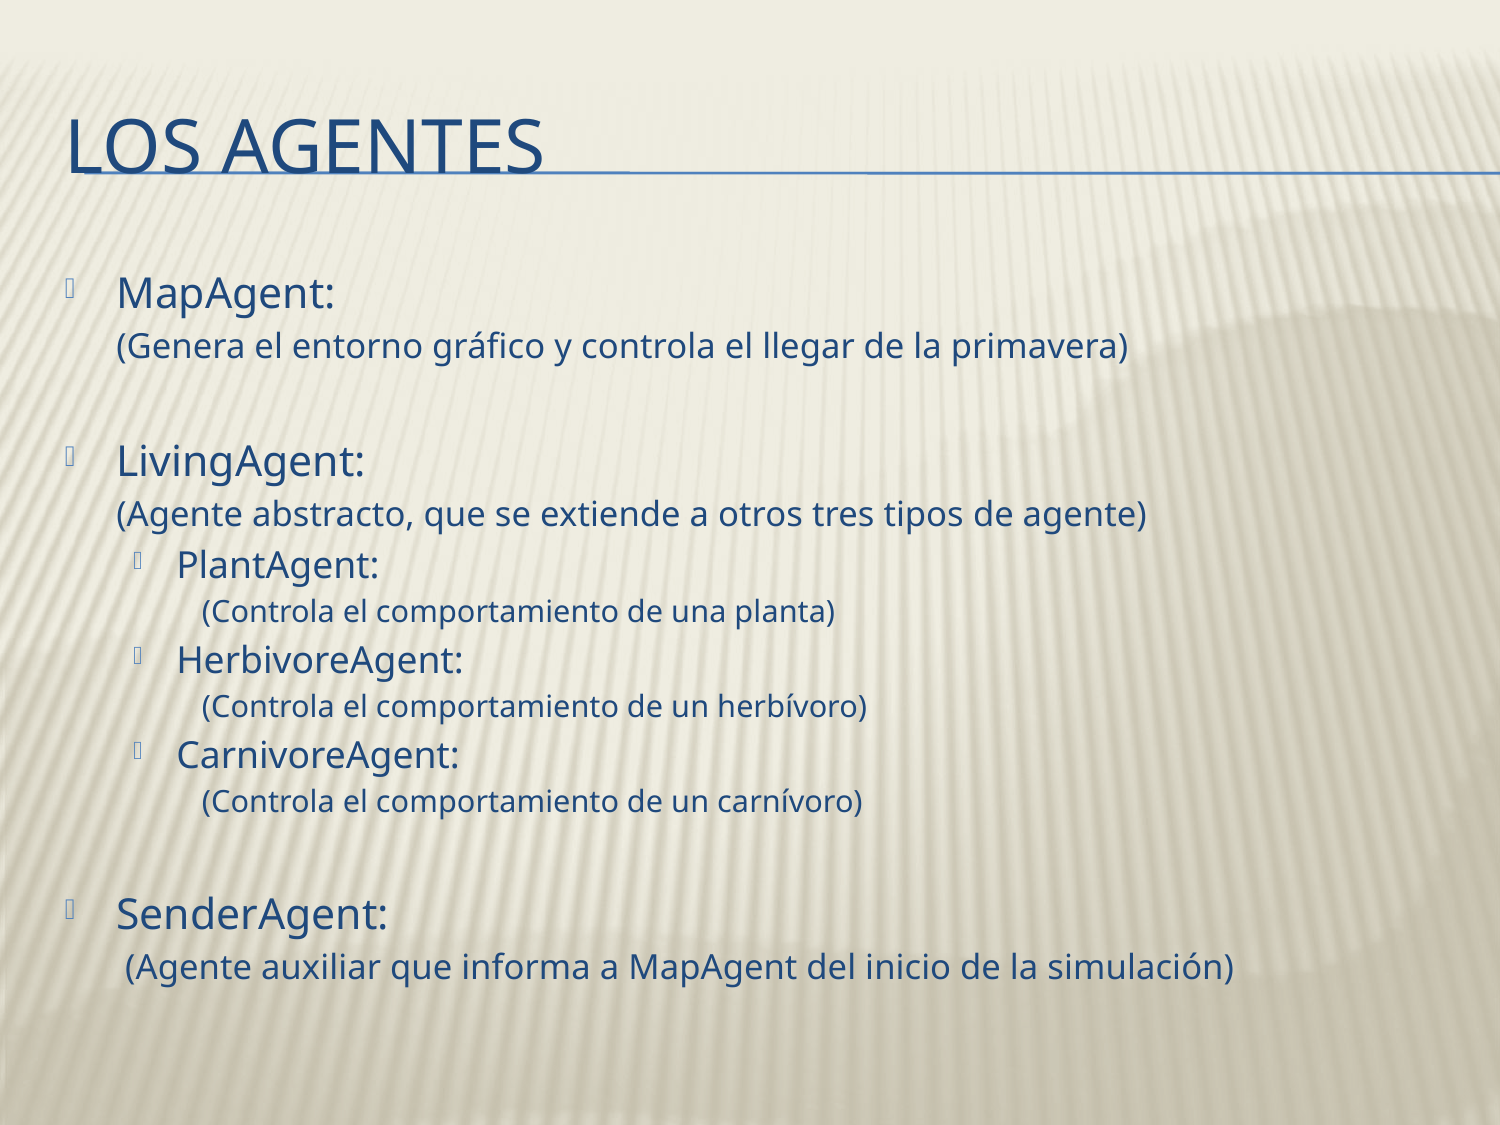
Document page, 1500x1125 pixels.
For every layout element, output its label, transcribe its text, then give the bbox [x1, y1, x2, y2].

title Los agentes [50, 75, 1475, 213]
list MapAgent: (Genera el entorno gráfico y controla el llegar de la primavera) LivingAgent: (Agente abstracto, que se extiende a otros tres tipos de agente) PlantAgent: (Controla el comportamiento de una planta) HerbivoreAgent: (Controla el comportamiento de un herbívoro) CarnivoreAgent: (Controla el comportamiento de un carnívoro) SenderAgent: (Agente auxiliar que informa a MapAgent del inicio de la simulación) [50, 254, 1475, 998]
